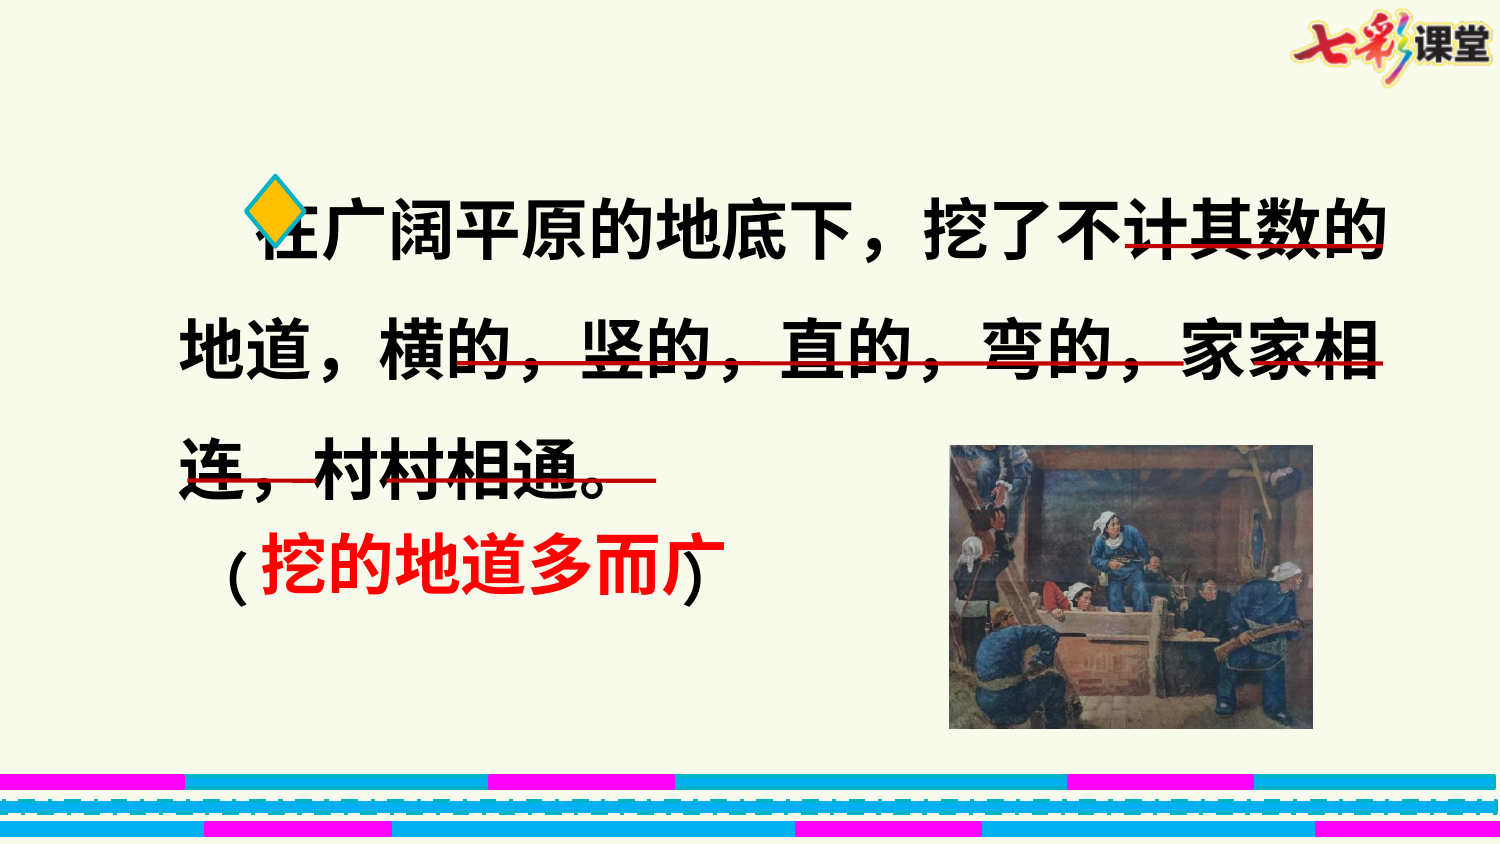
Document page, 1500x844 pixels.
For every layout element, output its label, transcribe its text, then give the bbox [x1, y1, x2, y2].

text_box [244, 173, 307, 249]
text_box 在广阔平原的地底下，挖了不计其数的地道，横的，竖的，直的，弯的，家家相连，村村相通。 （ ） [164, 140, 1446, 621]
text_box 挖的地道多而广 [246, 515, 774, 611]
picture [948, 445, 1313, 730]
picture [1289, 8, 1495, 89]
